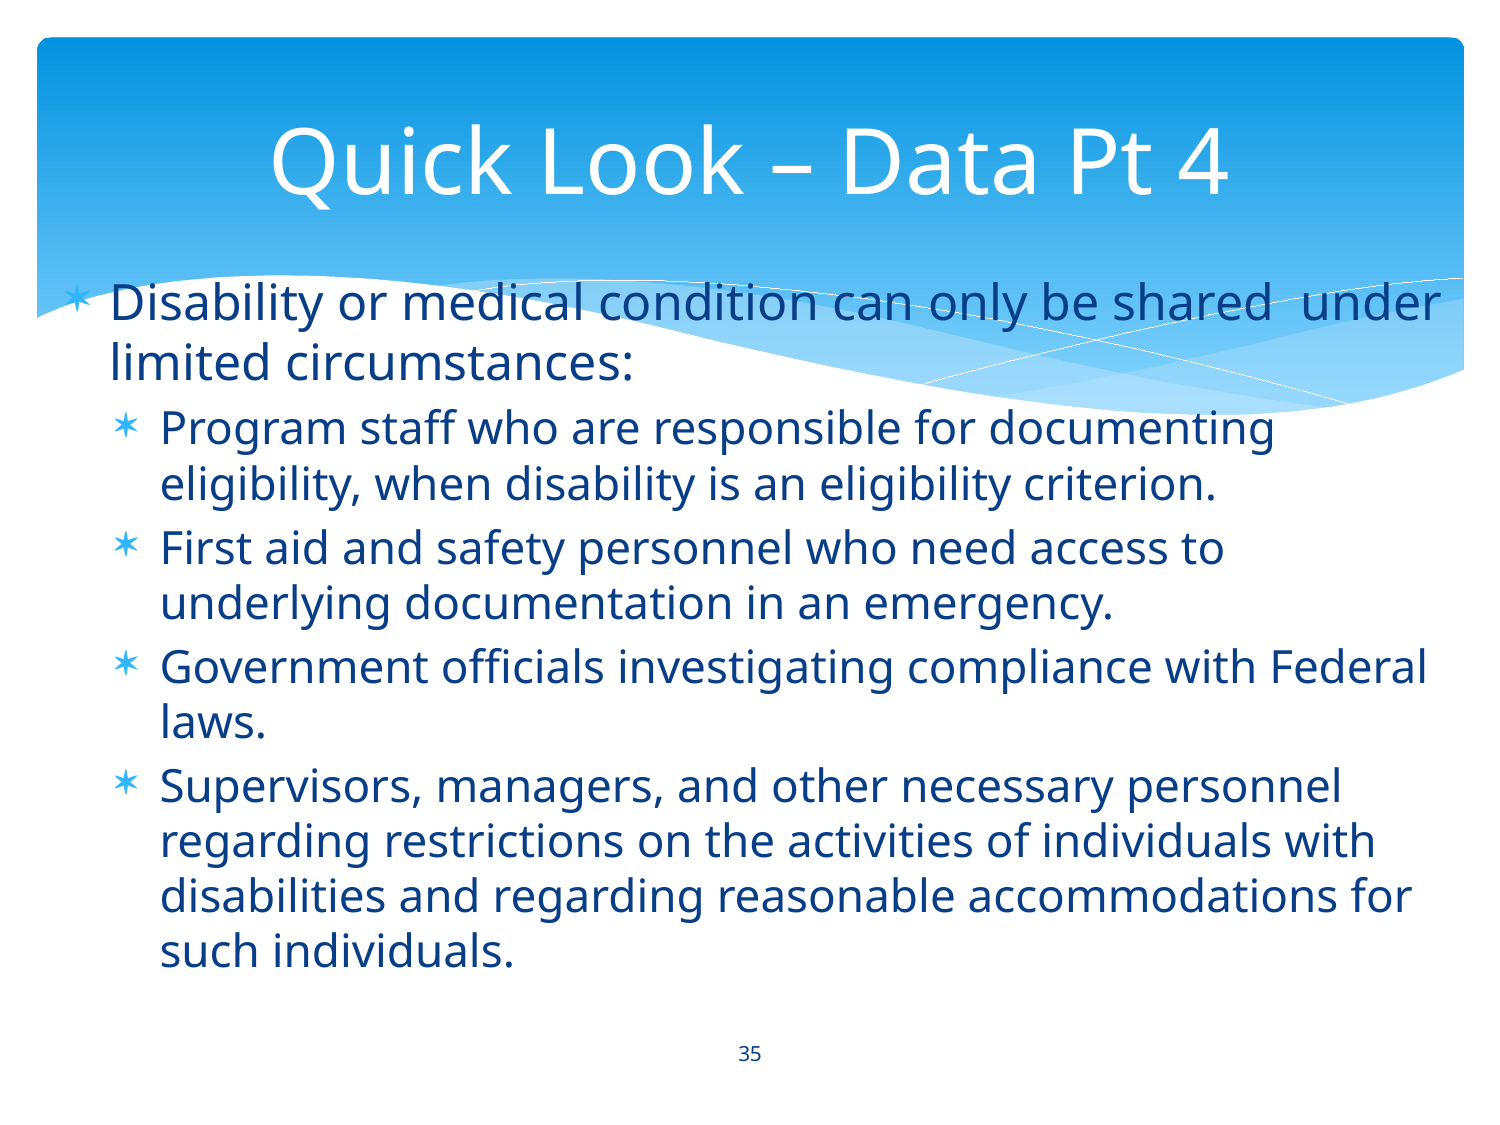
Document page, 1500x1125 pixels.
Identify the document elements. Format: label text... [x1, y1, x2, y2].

list Disability or medical condition can only be shared under limited circumstances: Program staff who are responsible for documenting eligibility, when disability is an eligibility criterion. First aid and safety personnel who need access to underlying documentation in an emergency. Government officials investigating compliance with Federal laws. Supervisors, managers, and other necessary personnel regarding restrictions on the activities of individuals with disabilities and regarding reasonable accommodations for such individuals. [50, 262, 1463, 1005]
slide_number 35 [654, 1025, 846, 1086]
title Quick Look – Data Pt 4 [75, 55, 1425, 261]
